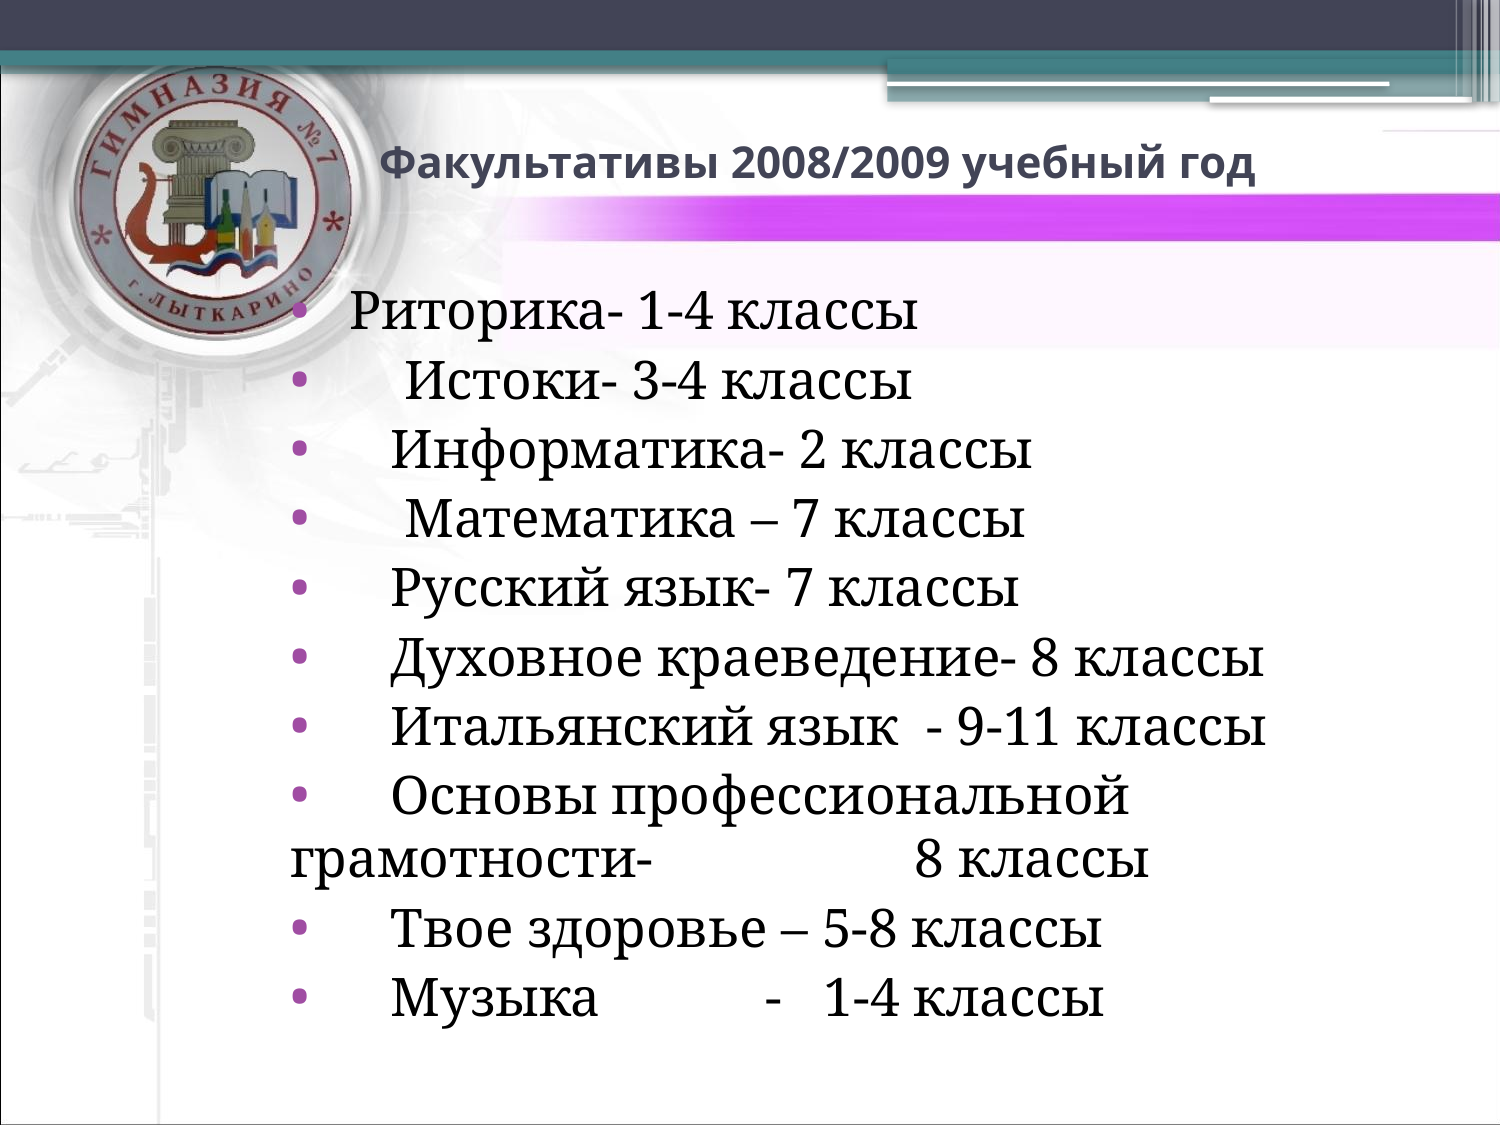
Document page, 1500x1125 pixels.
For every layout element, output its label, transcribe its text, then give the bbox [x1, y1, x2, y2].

title Факультативы 2008/2009 учебный год [75, 105, 1425, 200]
list Риторика- 1-4 классы Истоки- 3-4 классы Информатика- 2 классы Математика – 7 классы Русский язык- 7 классы Духовное краеведение- 8 классы Итальянский язык - 9-11 классы Основы профессиональной грамотности- 8 классы Твое здоровье – 5-8 классы Музыка - 1-4 классы [75, 269, 1425, 1079]
picture [0, 74, 1500, 1125]
